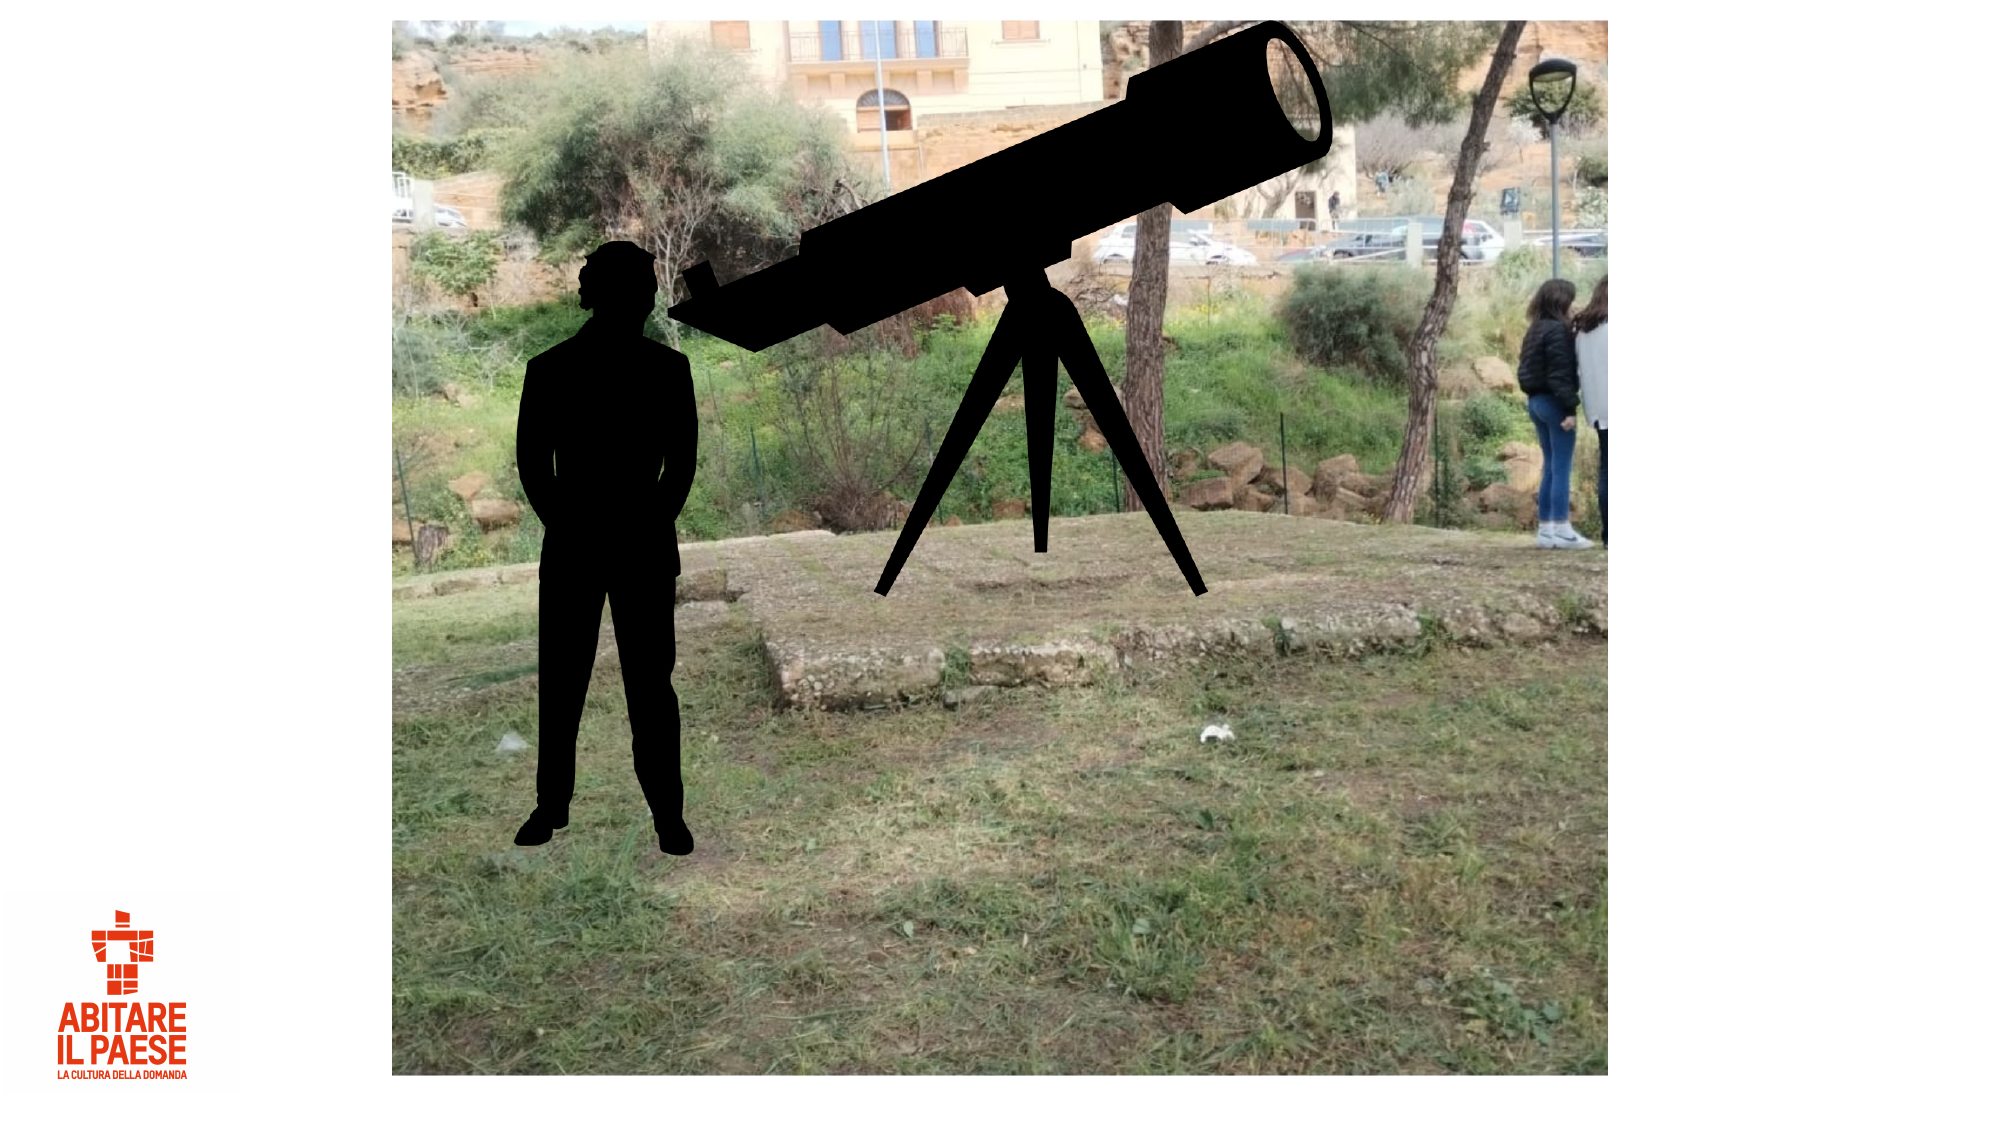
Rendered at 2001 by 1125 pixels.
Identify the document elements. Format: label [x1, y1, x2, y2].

picture [391, 0, 1609, 1125]
picture [2, 890, 241, 1094]
